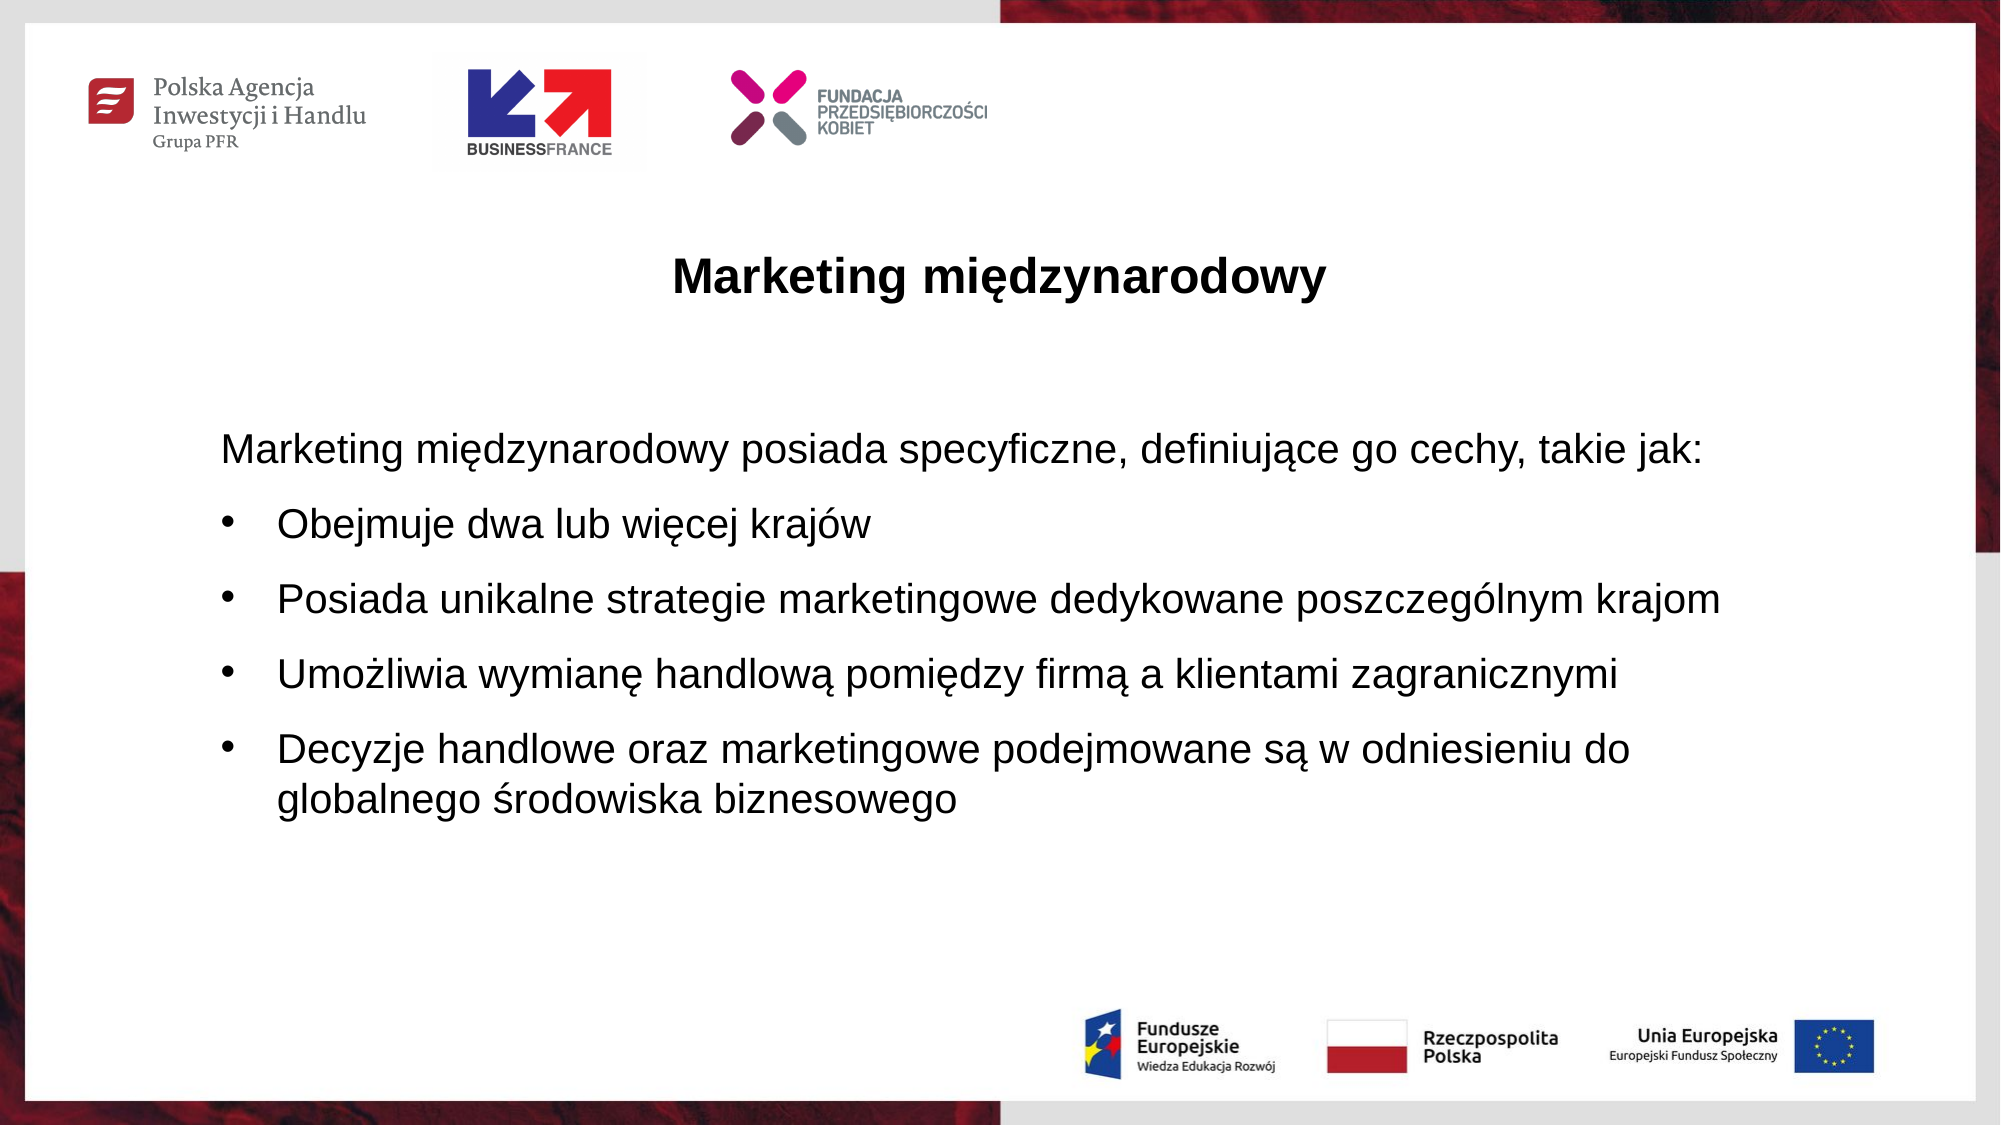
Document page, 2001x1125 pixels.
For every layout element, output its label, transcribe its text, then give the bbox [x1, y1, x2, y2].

picture [0, 0, 2001, 1125]
text_box Marketing międzynarodowy [453, 239, 1547, 308]
text_box Marketing międzynarodowy posiada specyficzne, definiujące go cechy, takie jak: Obejmuje dwa lub więcej krajów Posiada unikalne strategie marketingowe dedykowane poszczególnym krajom Umożliwia wymianę handlową pomiędzy firmą a klientami zagranicznymi Decyzje handlowe oraz marketingowe podejmowane są w odniesieniu do globalnego środowiska biznesowego [216, 417, 1784, 901]
